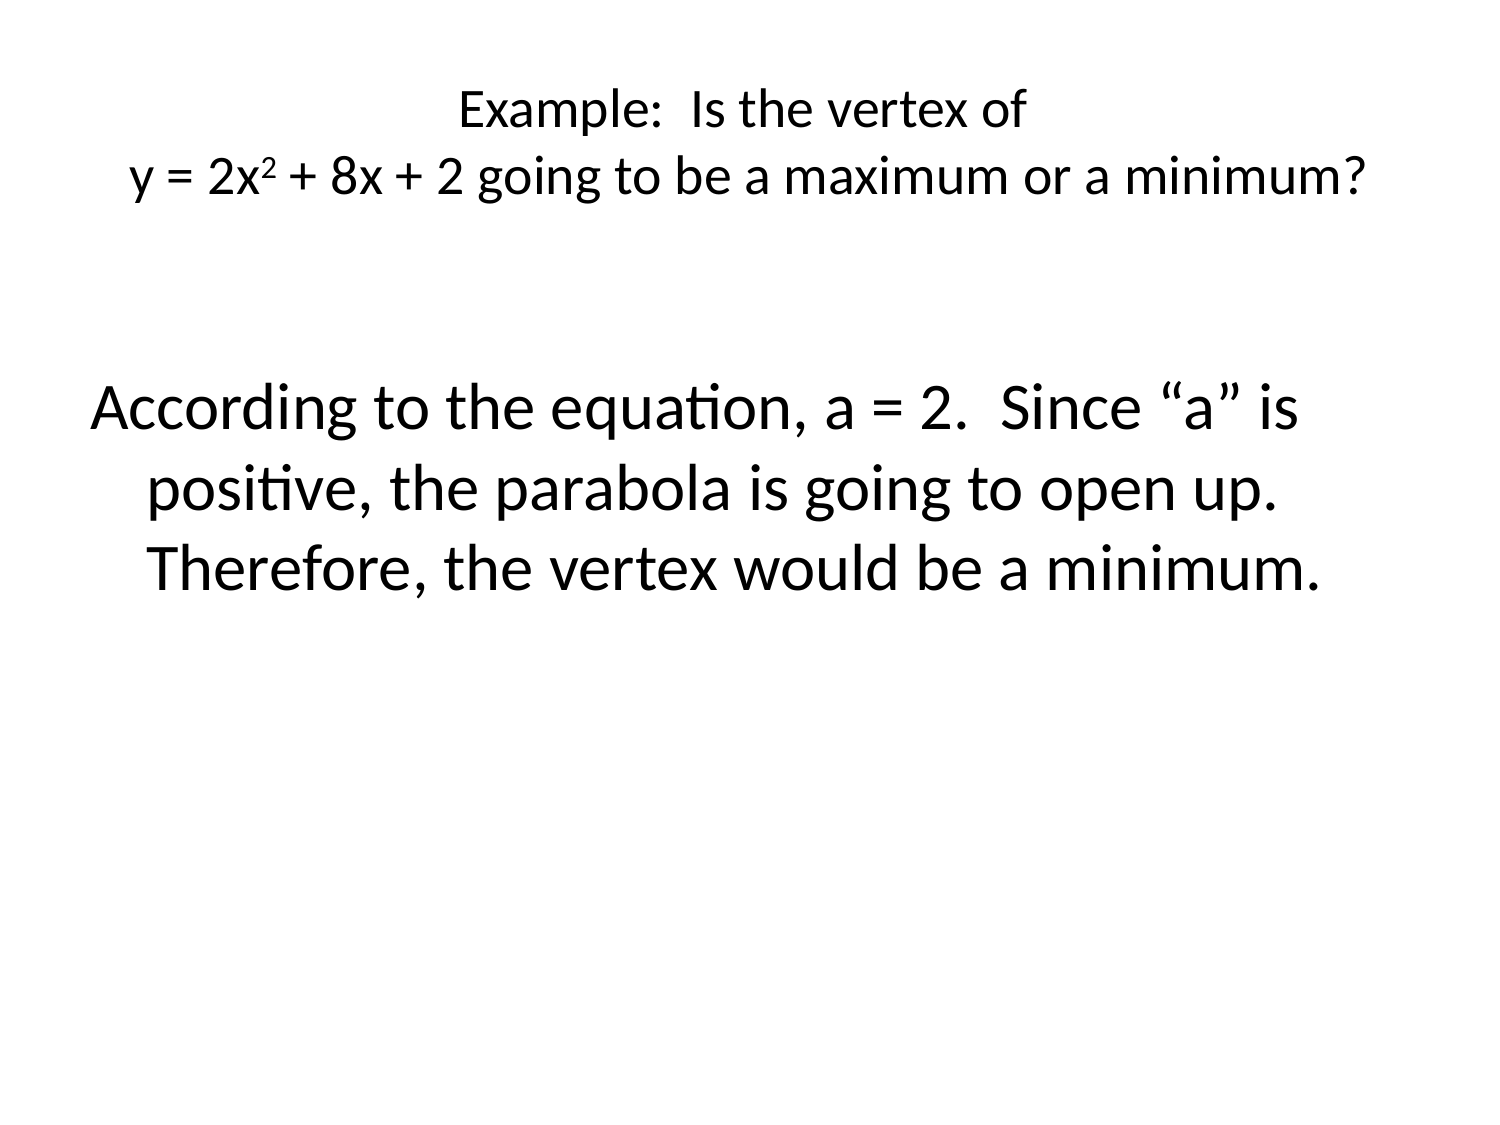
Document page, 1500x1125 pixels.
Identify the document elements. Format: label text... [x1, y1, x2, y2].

title Example: Is the vertex of y = 2x2 + 8x + 2 going to be a maximum or a minimum? [75, 45, 1425, 233]
list According to the equation, a = 2. Since “a” is positive, the parabola is going to open up. Therefore, the vertex would be a minimum. [75, 262, 1425, 1005]
